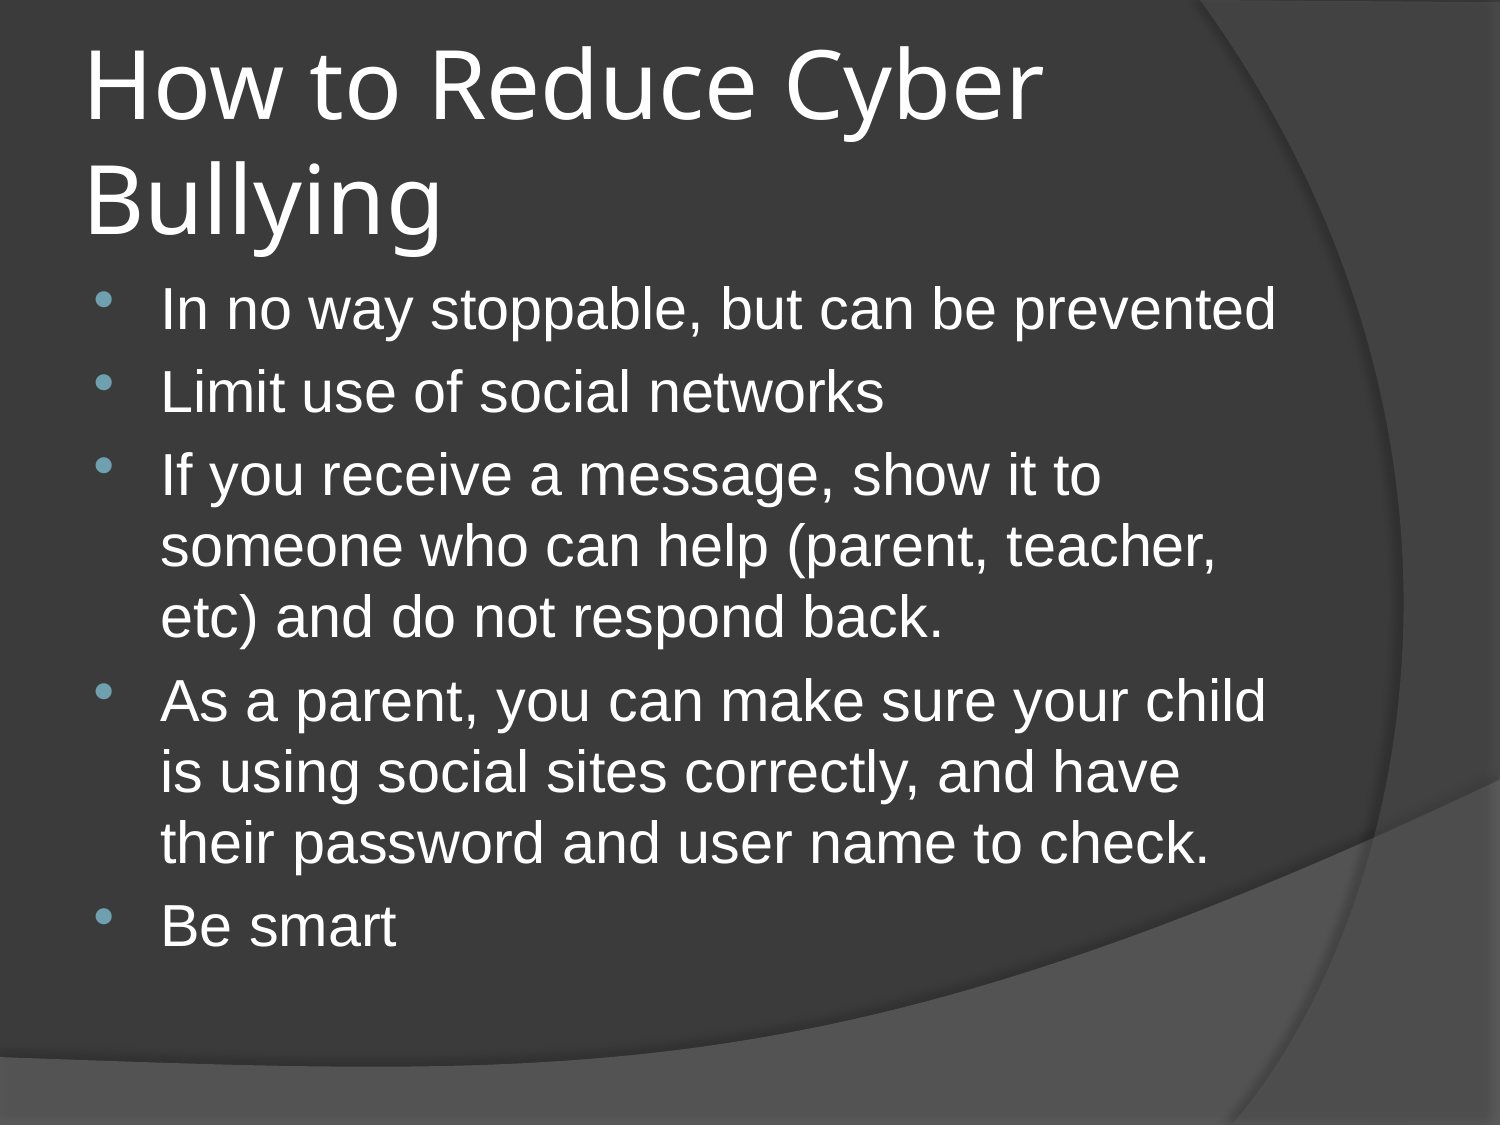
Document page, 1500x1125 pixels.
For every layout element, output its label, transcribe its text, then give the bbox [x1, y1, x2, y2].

list In no way stoppable, but can be prevented Limit use of social networks If you receive a message, show it to someone who can help (parent, teacher, etc) and do not respond back. As a parent, you can make sure your child is using social sites correctly, and have their password and user name to check. Be smart [75, 262, 1300, 1005]
title How to Reduce Cyber Bullying [75, 45, 1300, 233]
